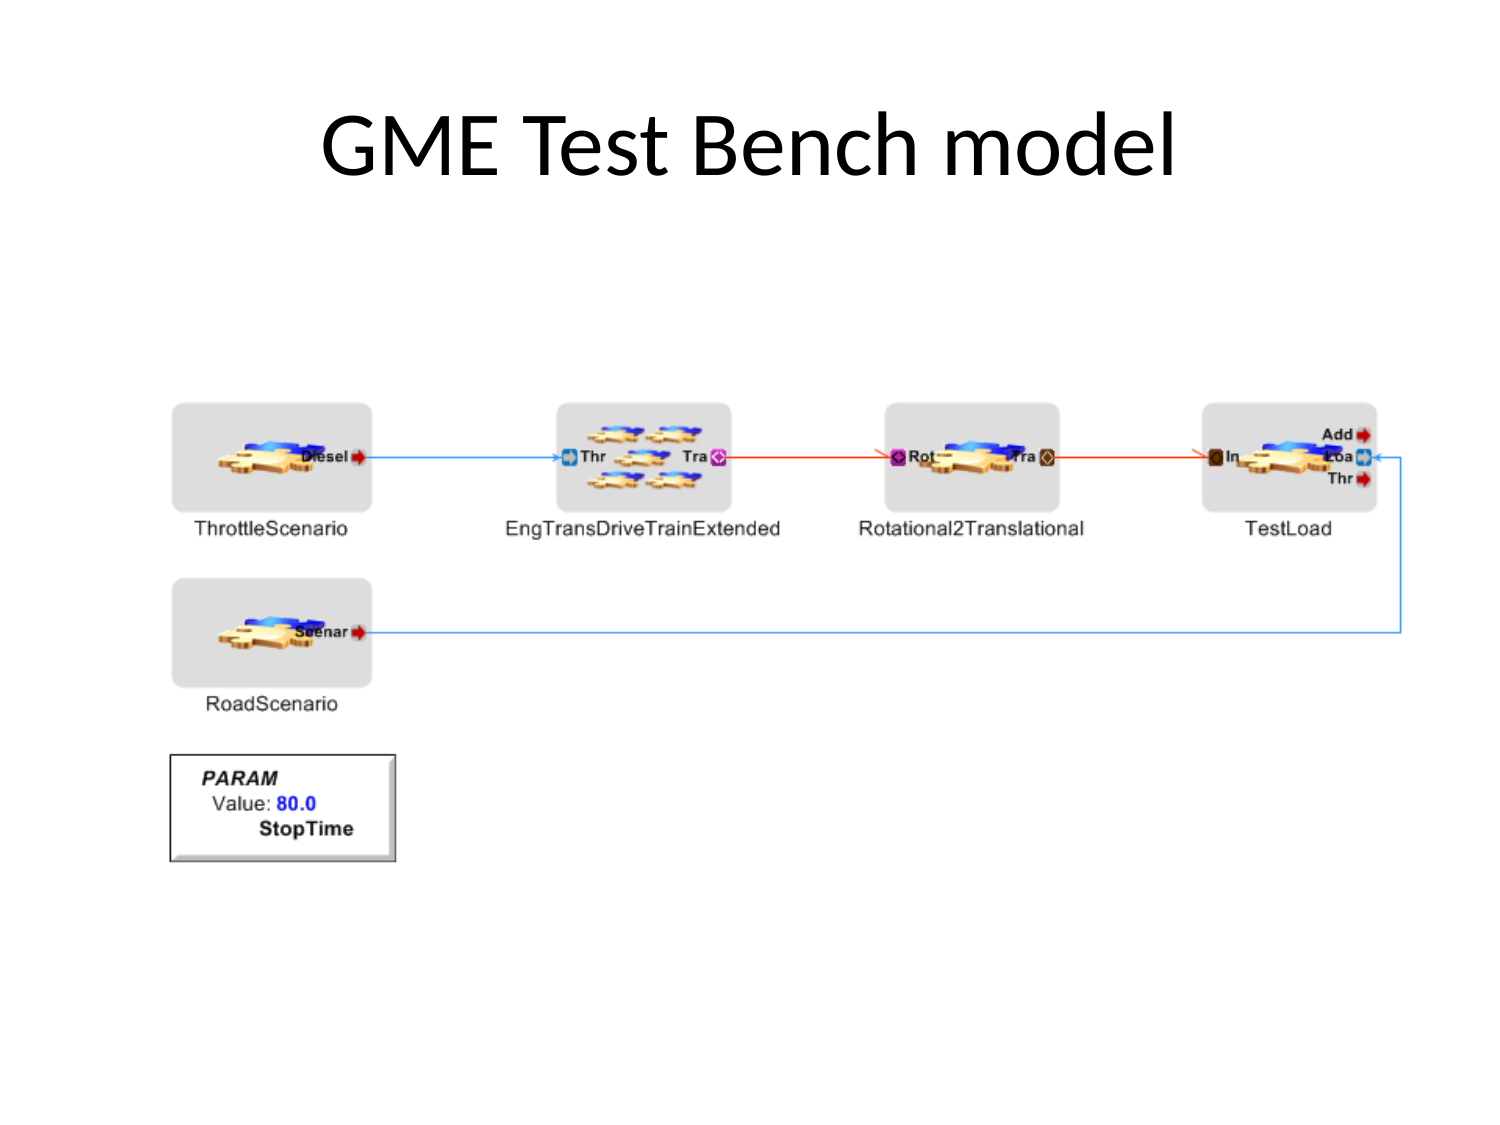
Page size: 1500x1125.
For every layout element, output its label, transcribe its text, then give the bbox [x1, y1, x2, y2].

title GME Test Bench model [75, 45, 1425, 233]
picture [112, 374, 1437, 890]
